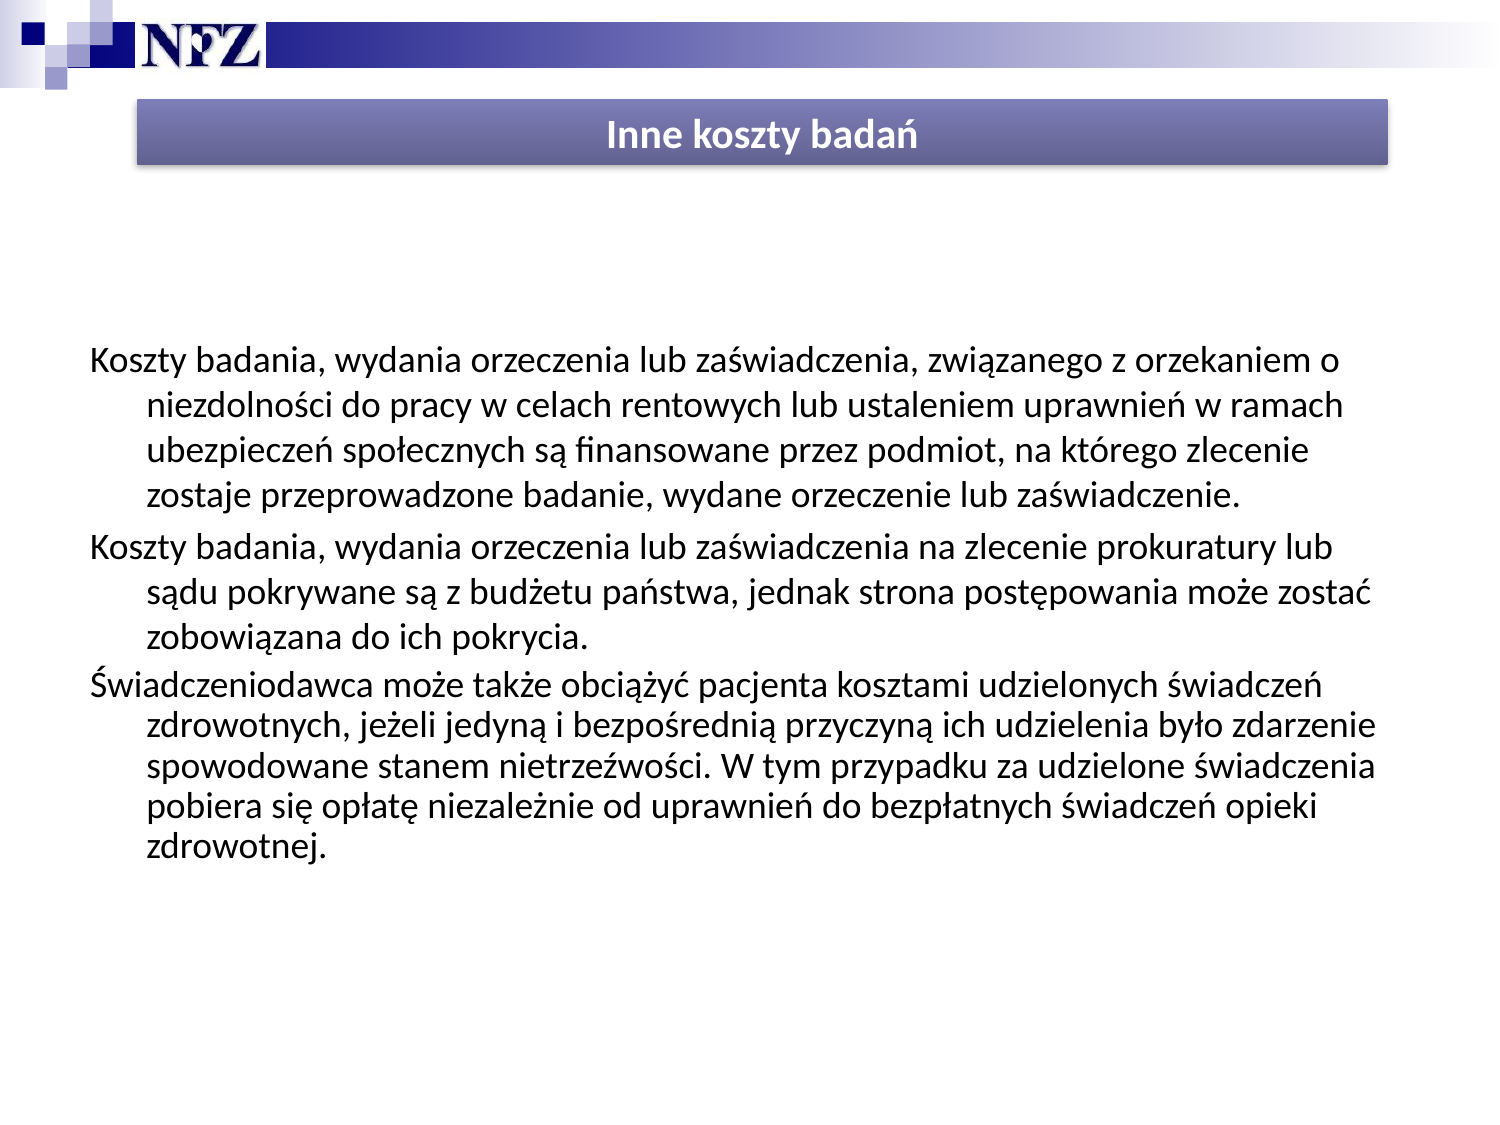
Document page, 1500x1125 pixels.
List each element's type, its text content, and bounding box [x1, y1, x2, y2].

picture [135, 18, 266, 74]
text_box Koszty badania, wydania orzeczenia lub zaświadczenia, związanego z orzekaniem o niezdolności do pracy w celach rentowych lub ustaleniem uprawnień w ramach ubezpieczeń społecznych są finansowane przez podmiot, na którego zlecenie zostaje przeprowadzone badanie, wydane orzeczenie lub zaświadczenie. Koszty badania, wydania orzeczenia lub zaświadczenia na zlecenie prokuratury lub sądu pokrywane są z budżetu państwa, jednak strona postępowania może zostać zobowiązana do ich pokrycia. Świadczeniodawca może także obciążyć pacjenta kosztami udzielonych świadczeń zdrowotnych, jeżeli jedyną i bezpośrednią przyczyną ich udzielenia było zdarzenie spowodowane stanem nietrzeźwości. W tym przypadku za udzielone świadczenia pobiera się opłatę niezależnie od uprawnień do bezpłatnych świadczeń opieki zdrowotnej. [74, 327, 1425, 1125]
text_box Inne koszty badań [137, 99, 1388, 165]
